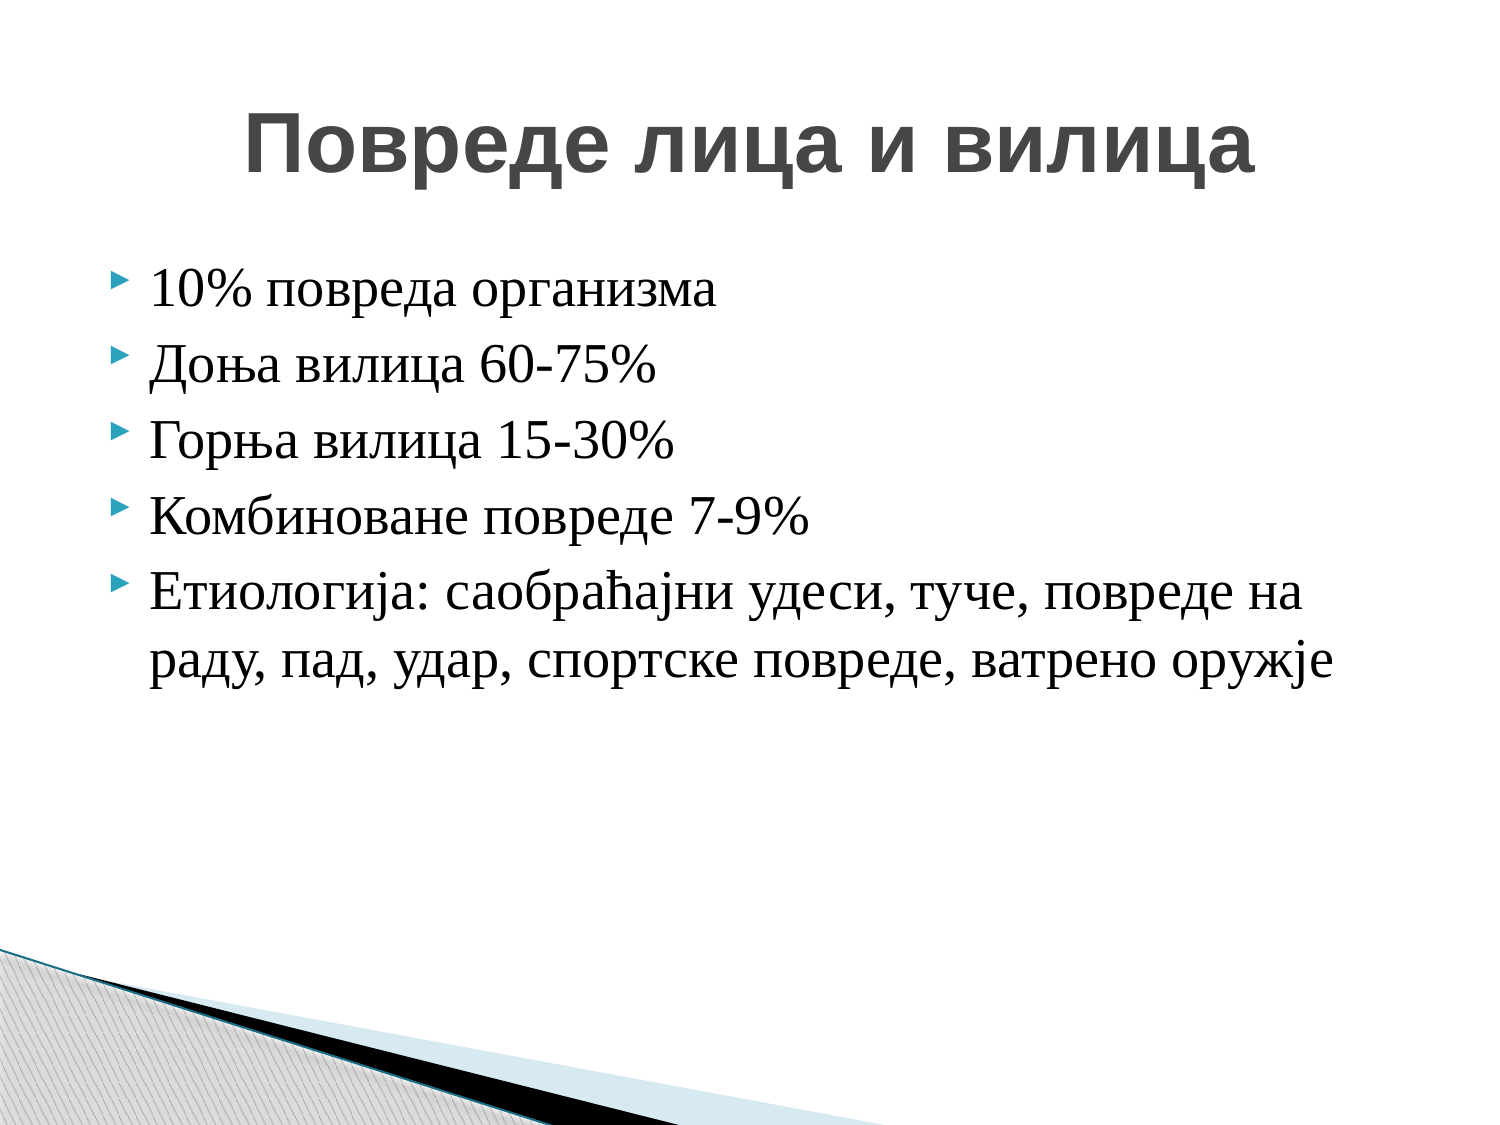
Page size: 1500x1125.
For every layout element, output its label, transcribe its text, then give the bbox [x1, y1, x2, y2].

list 10% повреда организма Доња вилица 60-75% Горња вилица 15-30% Комбиноване повреде 7-9% Етиологија: саобраћајни удеси, туче, повреде на раду, пад, удар, спортске повреде, ватрено оружје [75, 243, 1425, 986]
title Повреде лица и вилица [75, 45, 1425, 233]
